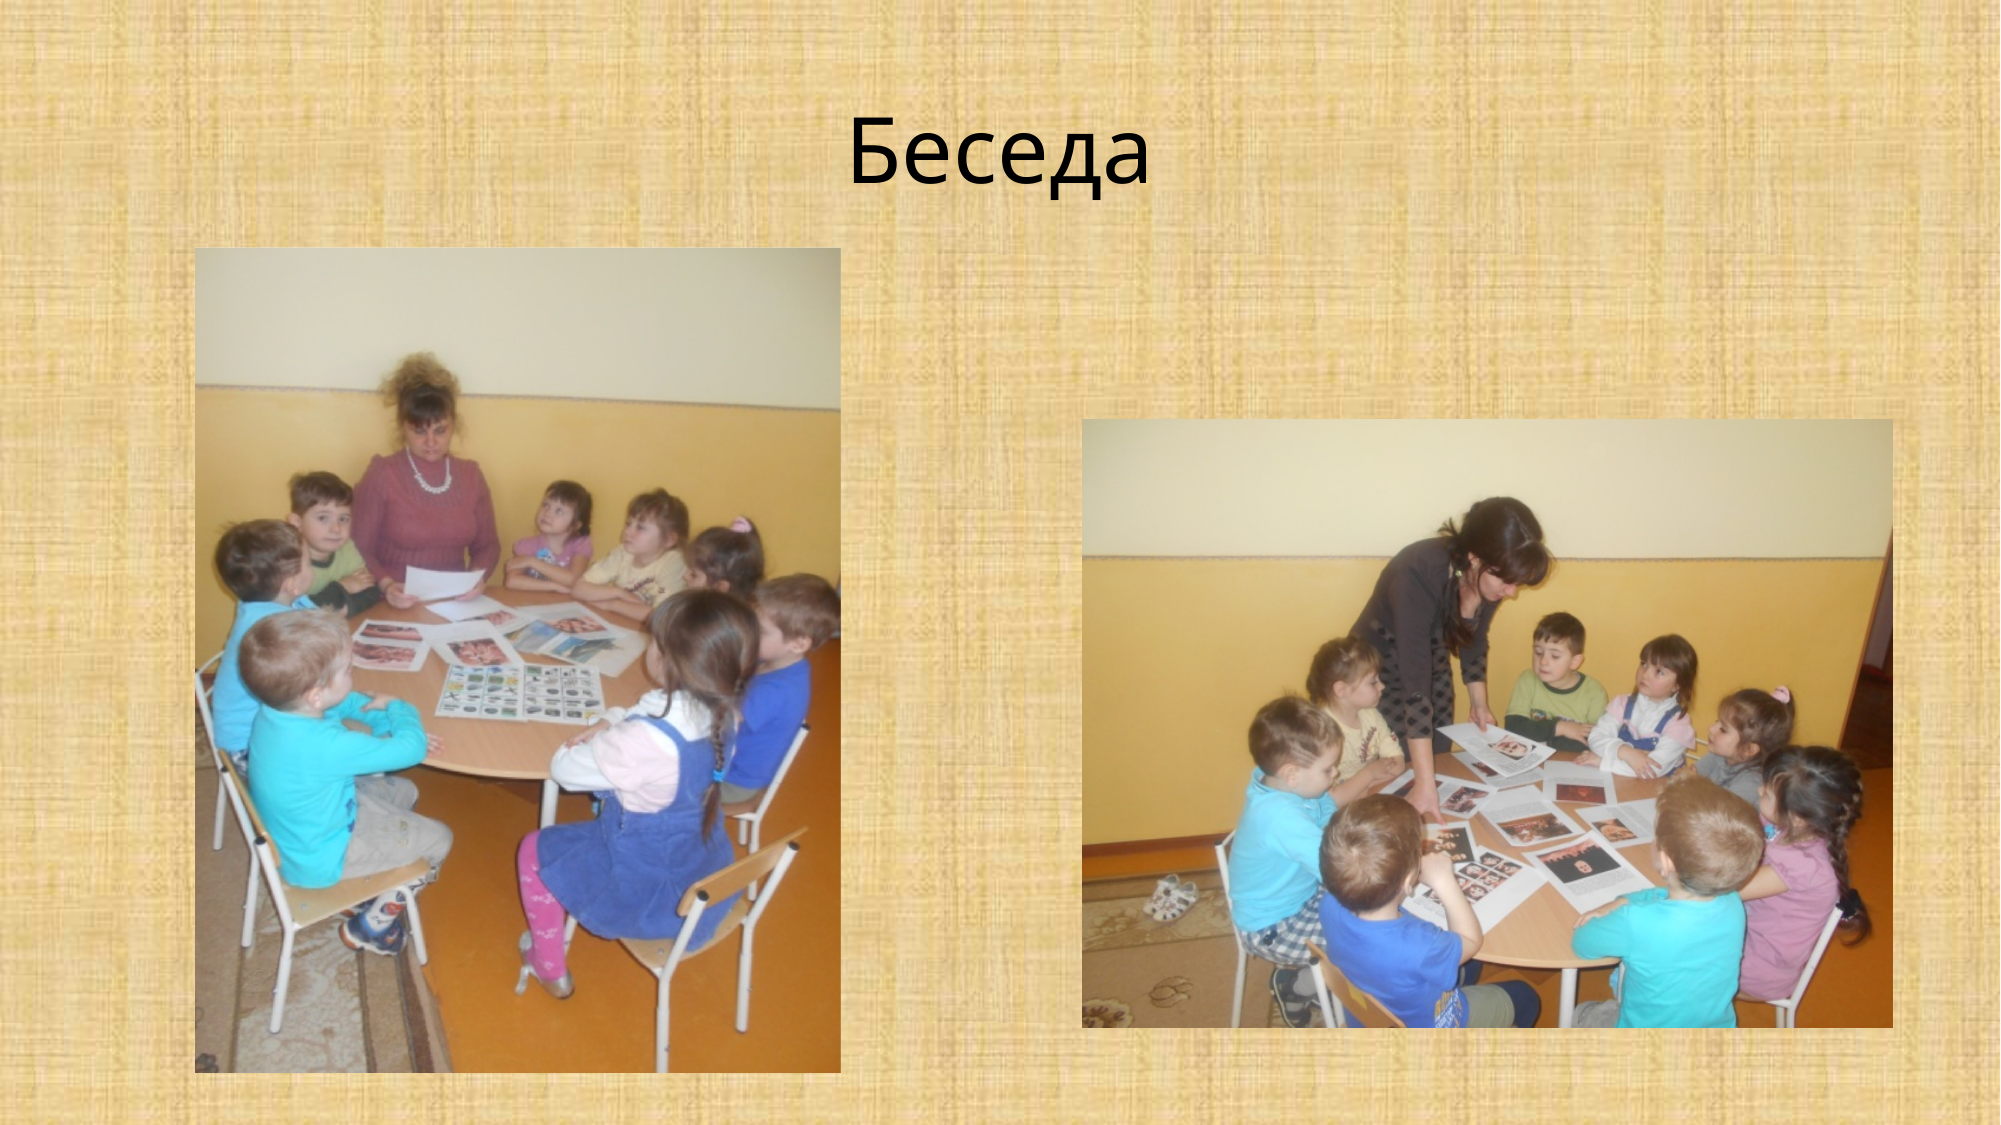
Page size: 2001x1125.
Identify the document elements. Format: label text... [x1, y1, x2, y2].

picture [0, 0, 2001, 1125]
title Беседа [137, 59, 1863, 248]
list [104, 337, 930, 983]
